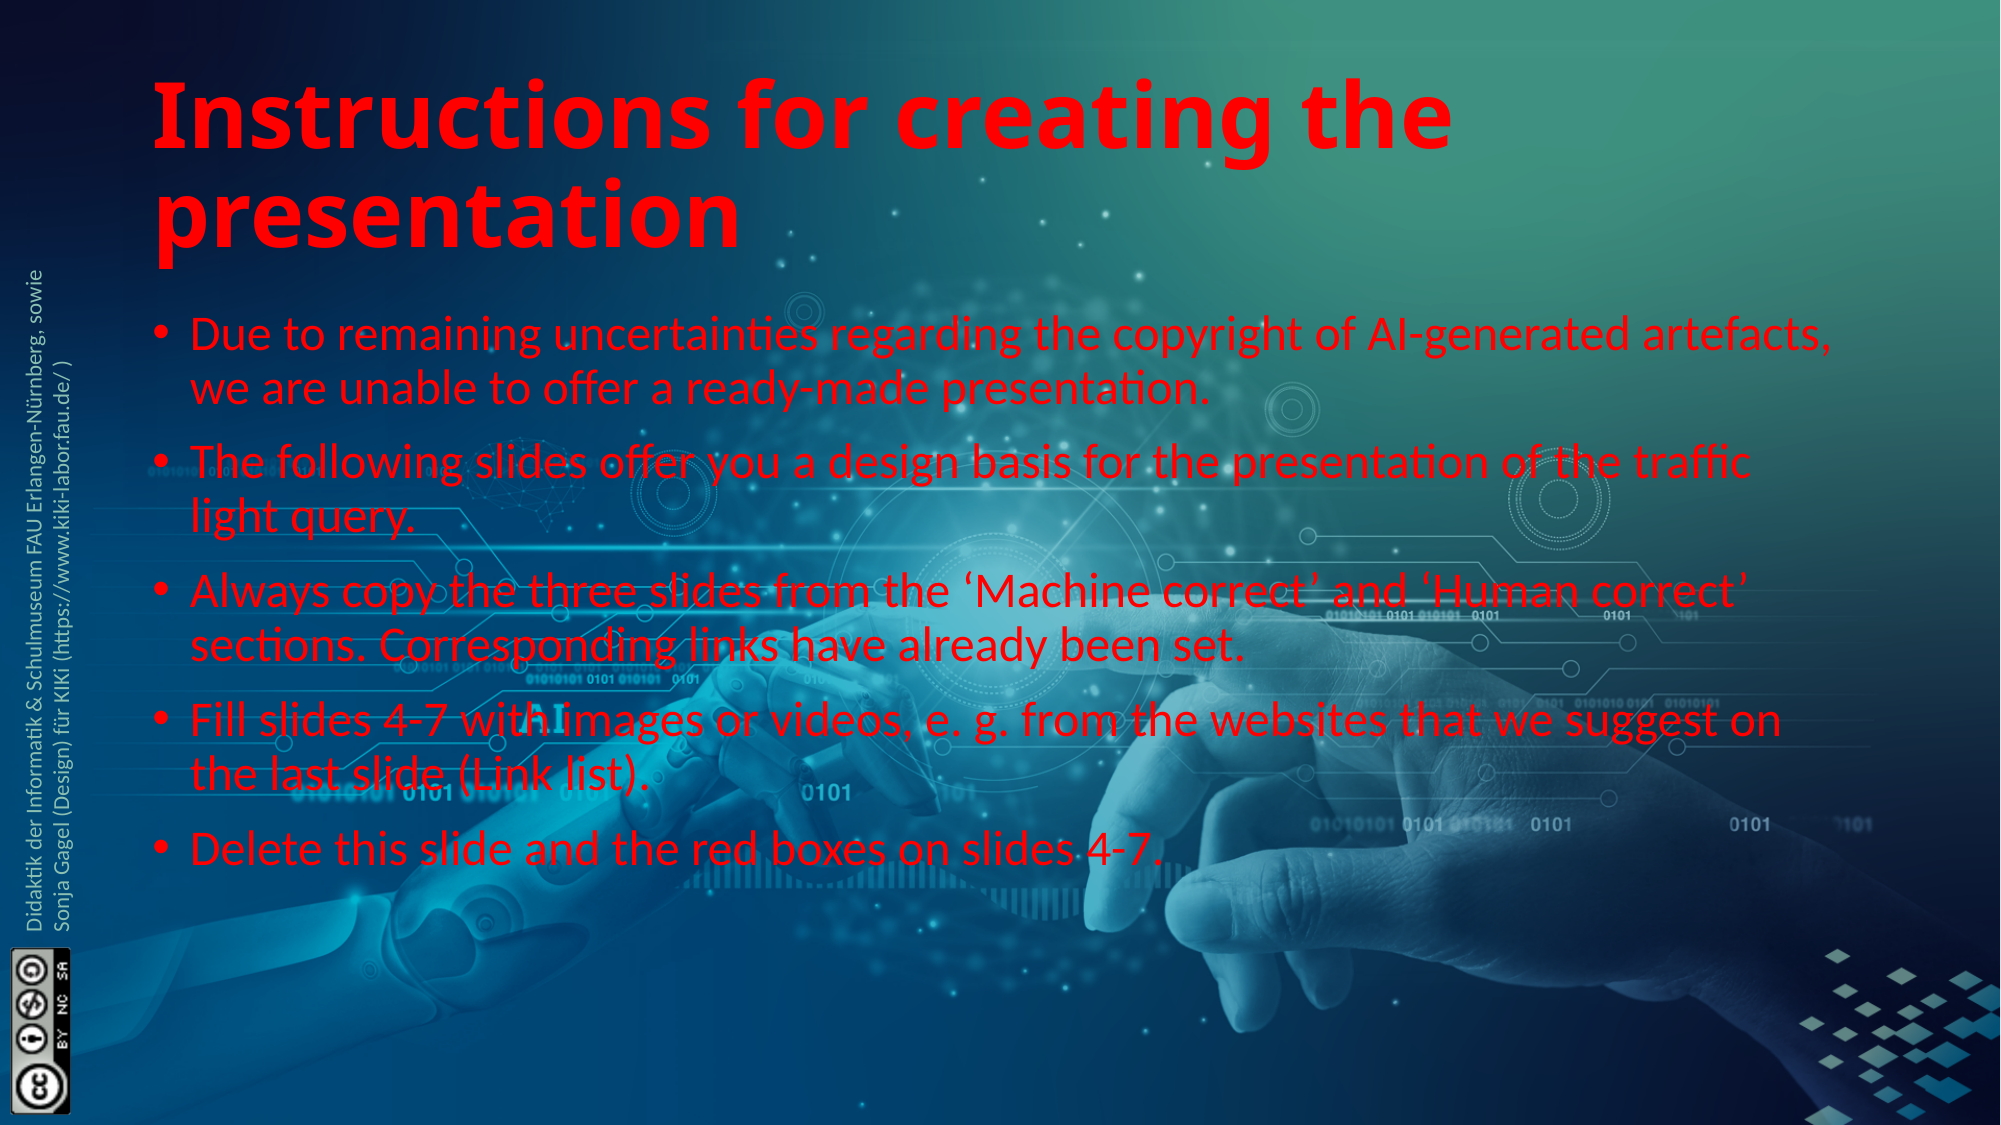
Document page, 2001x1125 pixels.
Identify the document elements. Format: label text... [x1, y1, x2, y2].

picture [0, 0, 2001, 1125]
title Instructions for creating the presentation [137, 59, 1863, 278]
list Due to remaining uncertainties regarding the copyright of AI-generated artefacts, we are unable to offer a ready-made presentation. The following slides offer you a design basis for the presentation of the traffic light query. Always copy the three slides from the ‘Machine correct’ and ‘Human correct’ sections. Corresponding links have already been set. Fill slides 4-7 with images or videos, e. g. from the websites that we suggest on the last slide (Link list). Delete this slide and the red boxes on slides 4-7. [137, 299, 1863, 1014]
